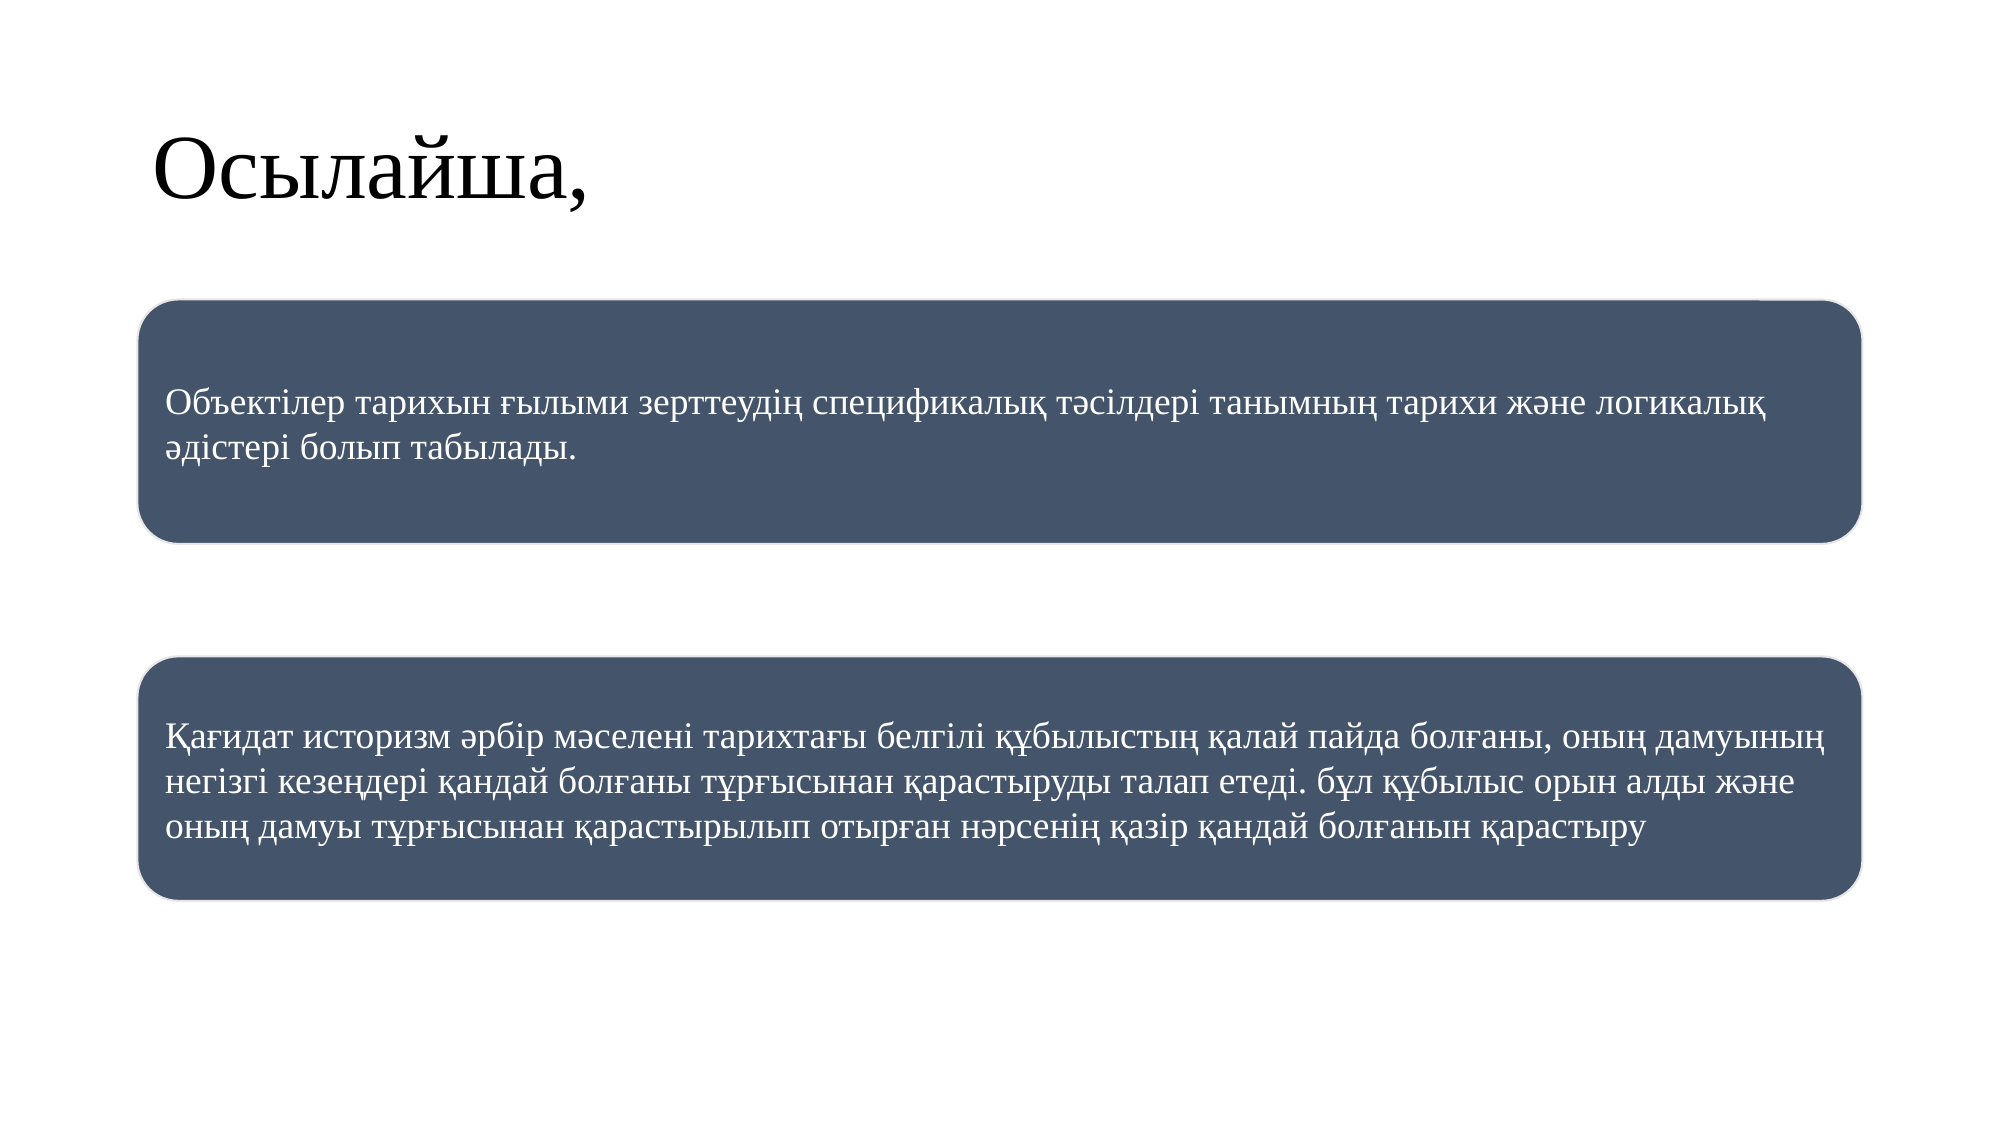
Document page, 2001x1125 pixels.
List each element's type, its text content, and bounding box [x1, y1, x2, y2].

title Осылайша, [137, 59, 1863, 278]
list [137, 299, 1863, 1014]
